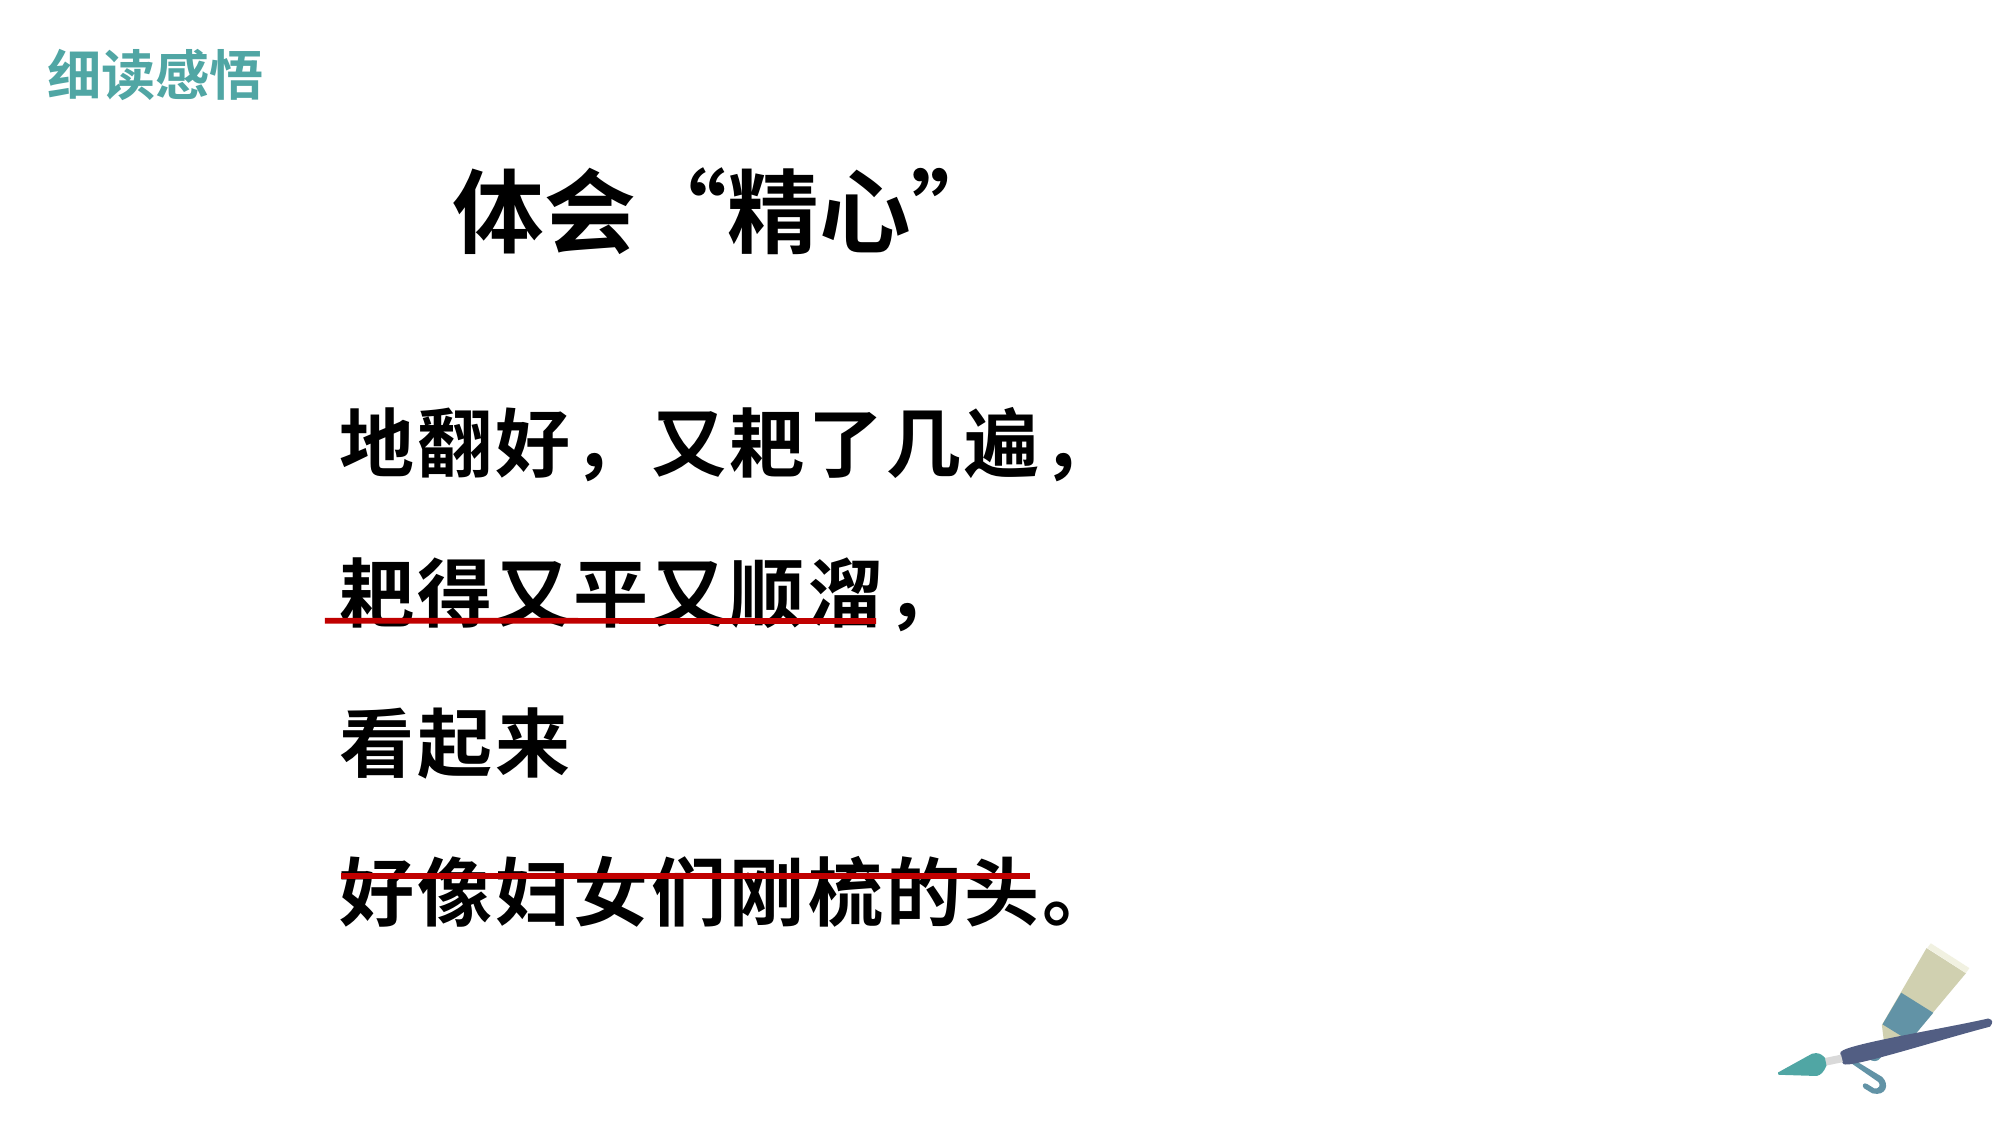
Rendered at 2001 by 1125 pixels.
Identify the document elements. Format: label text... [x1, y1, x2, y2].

list 地翻好，又耙了几遍， 耙得又平又顺溜， 看起来 好像妇女们刚梳的头。 [324, 371, 1675, 1050]
text_box 体会“精心” [437, 147, 1074, 272]
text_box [1811, 945, 1974, 1125]
text_box 细读感悟 [32, 33, 347, 114]
